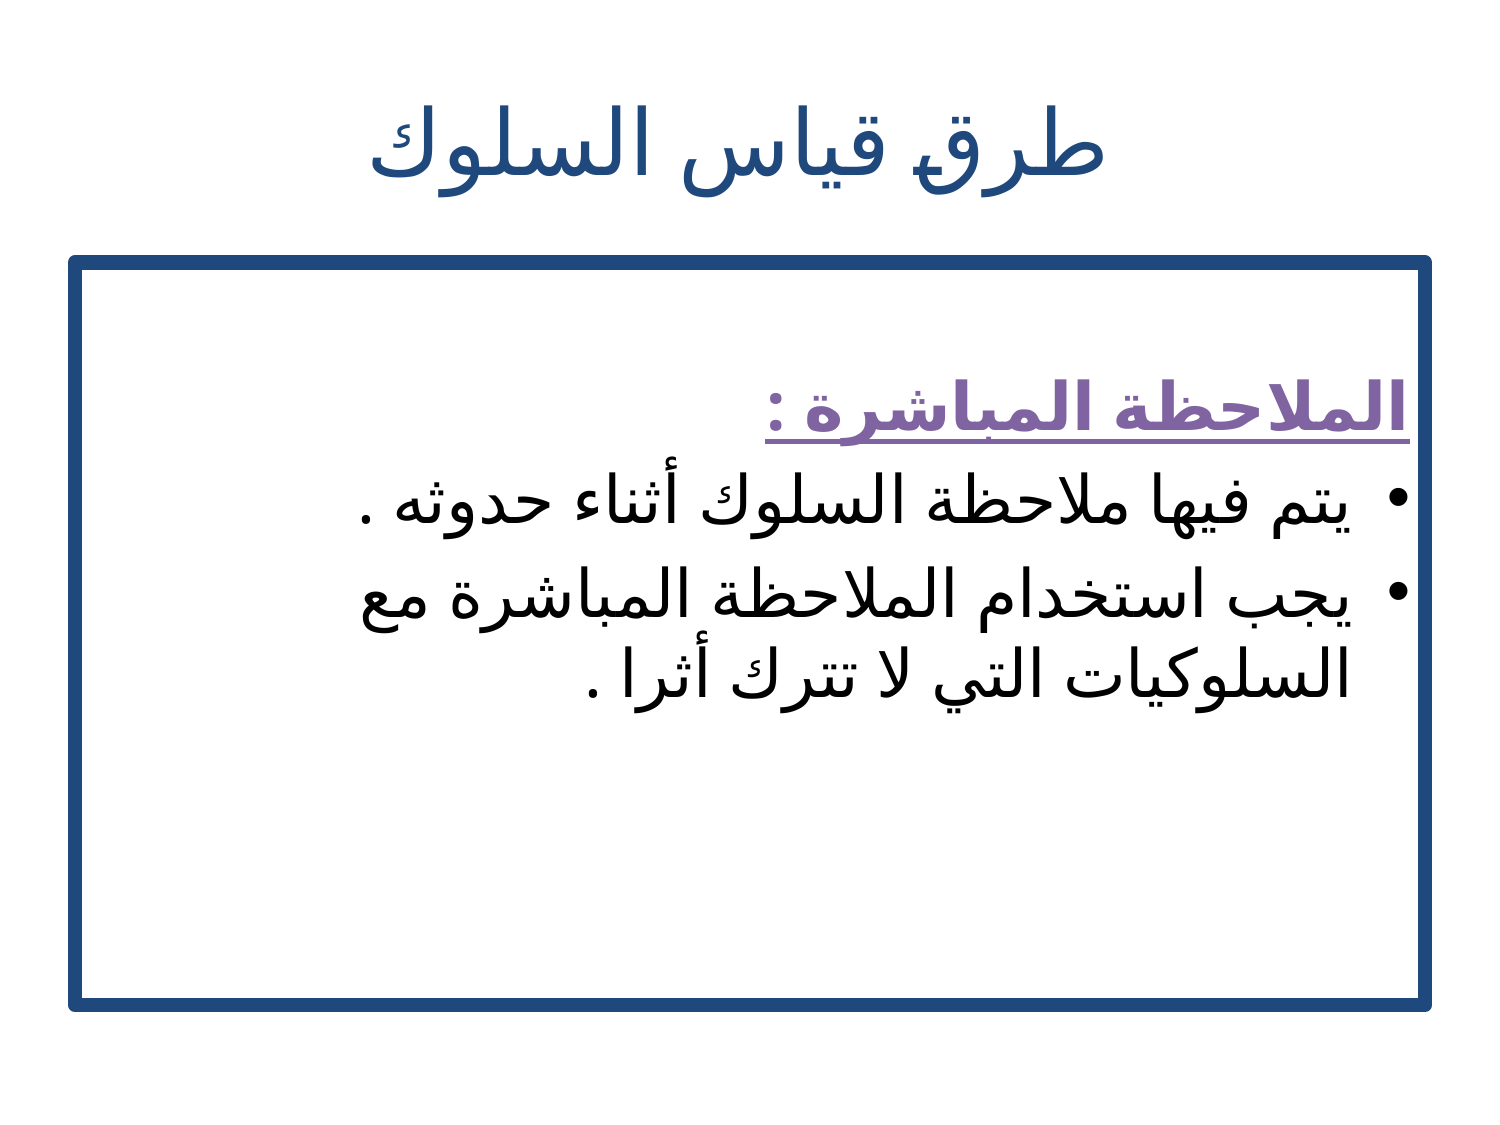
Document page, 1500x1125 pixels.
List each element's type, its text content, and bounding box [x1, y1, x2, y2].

list الملاحظة المباشرة : يتم فيها ملاحظة السلوك أثناء حدوثه . يجب استخدام الملاحظة المباشرة مع السلوكيات التي لا تترك أثرا . [75, 262, 1425, 1005]
title طرق قياس السلوك [75, 45, 1425, 233]
